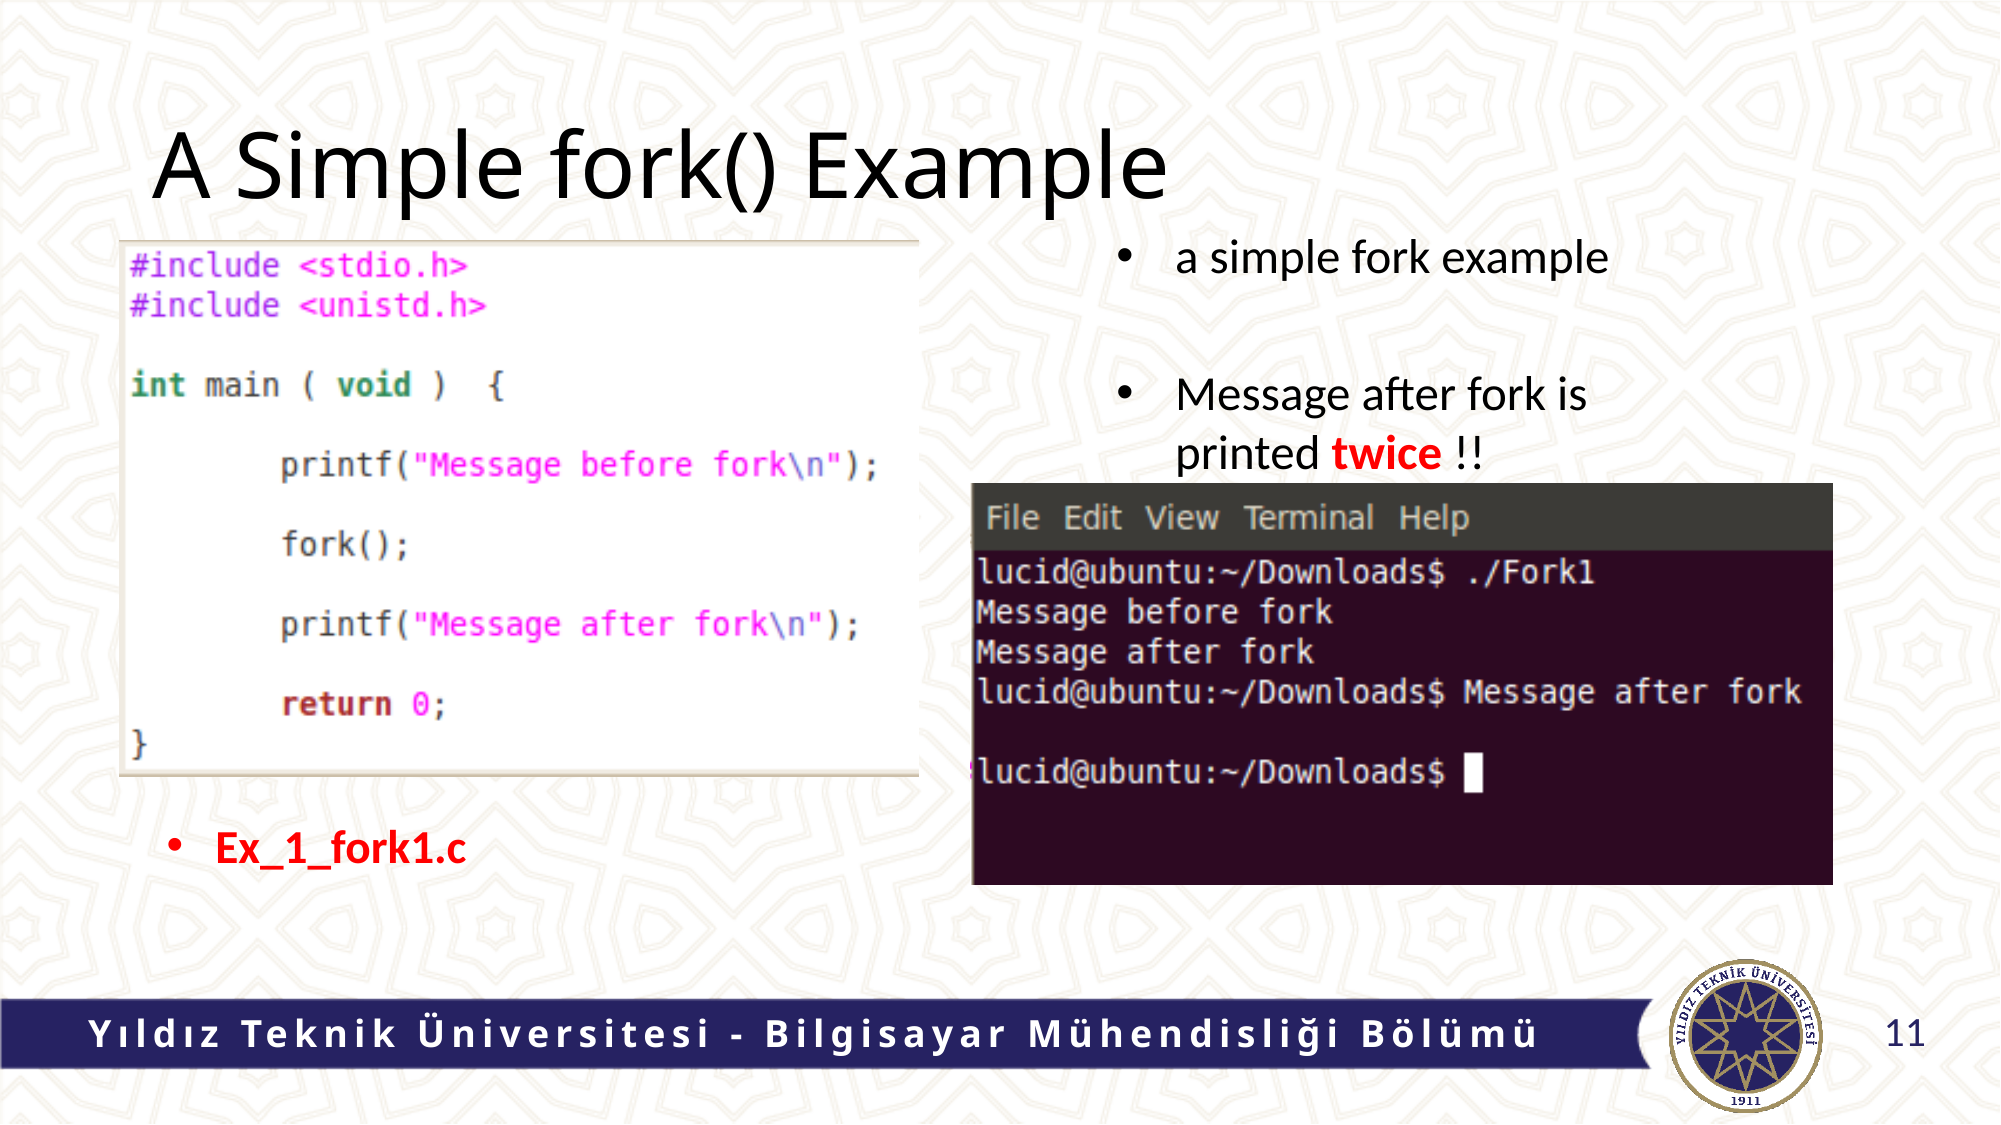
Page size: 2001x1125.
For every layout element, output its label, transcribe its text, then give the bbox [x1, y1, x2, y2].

text_box Ex_1_fork1.c [151, 808, 540, 918]
text_box A Simple fork() Example [137, 59, 1863, 278]
text_box a simple fork example Message after fork is printed twice !! [1101, 217, 1627, 481]
text_box 11 [1827, 1000, 1983, 1060]
text_box Yıldız Teknik Üniversitesi - Bilgisayar Mühendisliği Bölümü [0, 997, 1627, 1069]
picture [0, 0, 2000, 1125]
